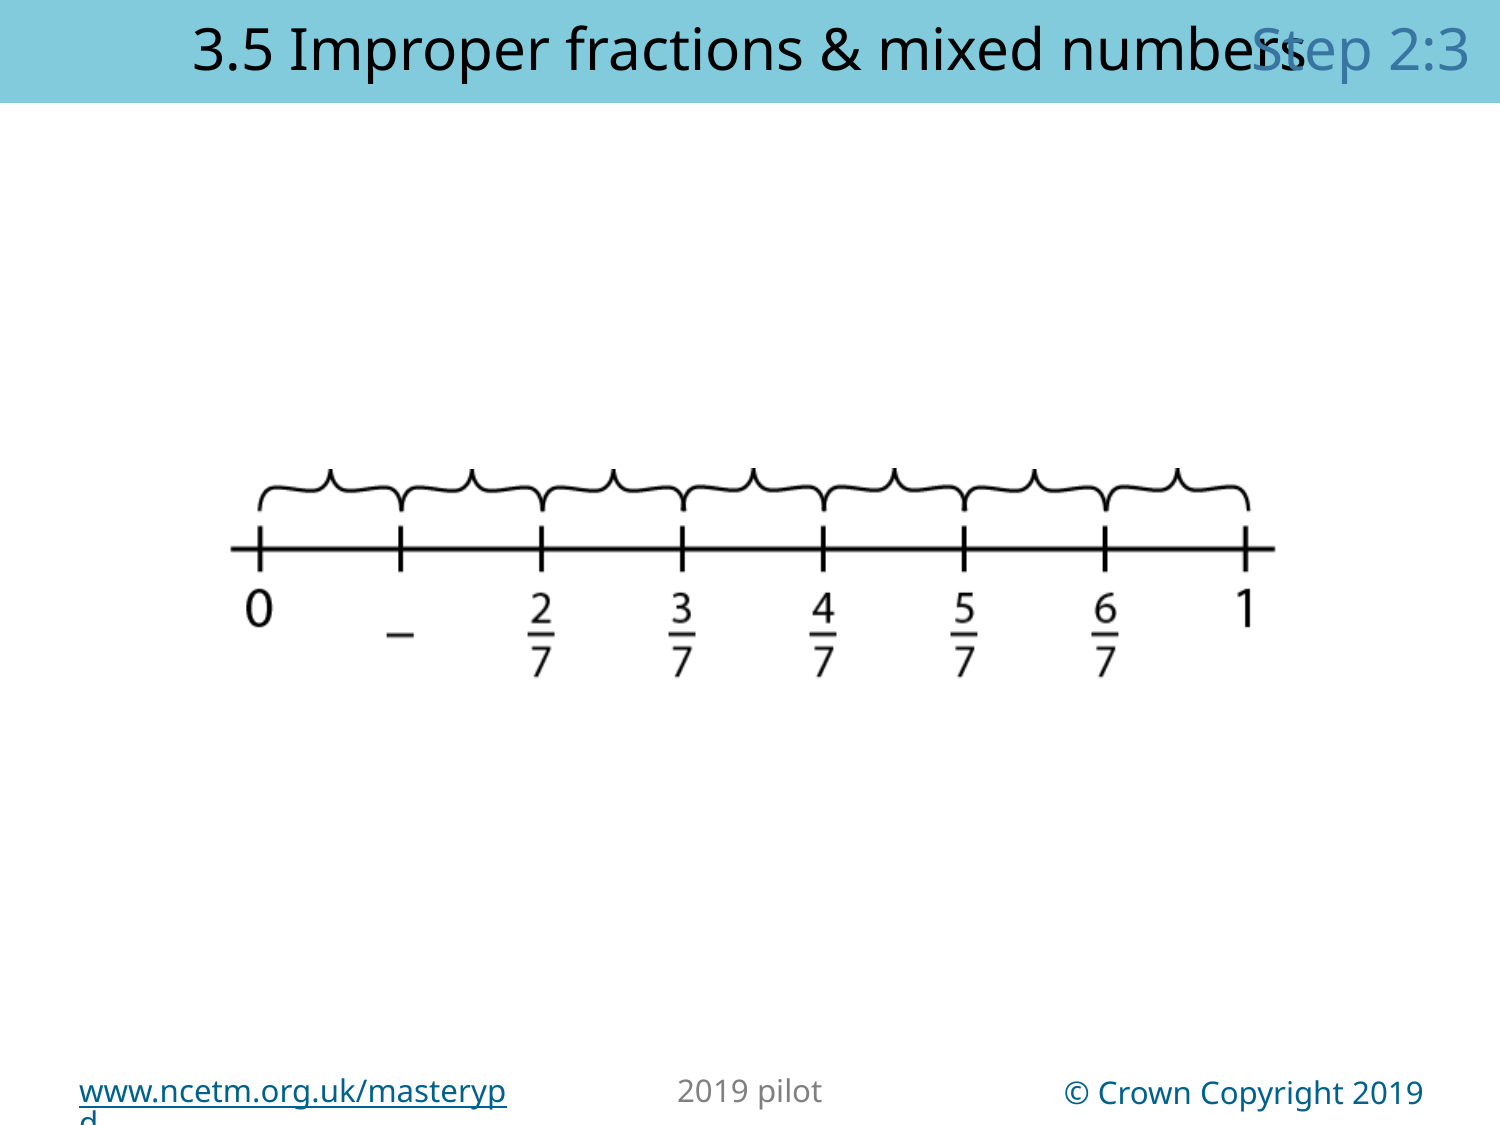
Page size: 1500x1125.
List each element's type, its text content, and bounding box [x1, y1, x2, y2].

list Step 2:3 [0, 0, 1500, 104]
picture [101, 451, 1399, 714]
